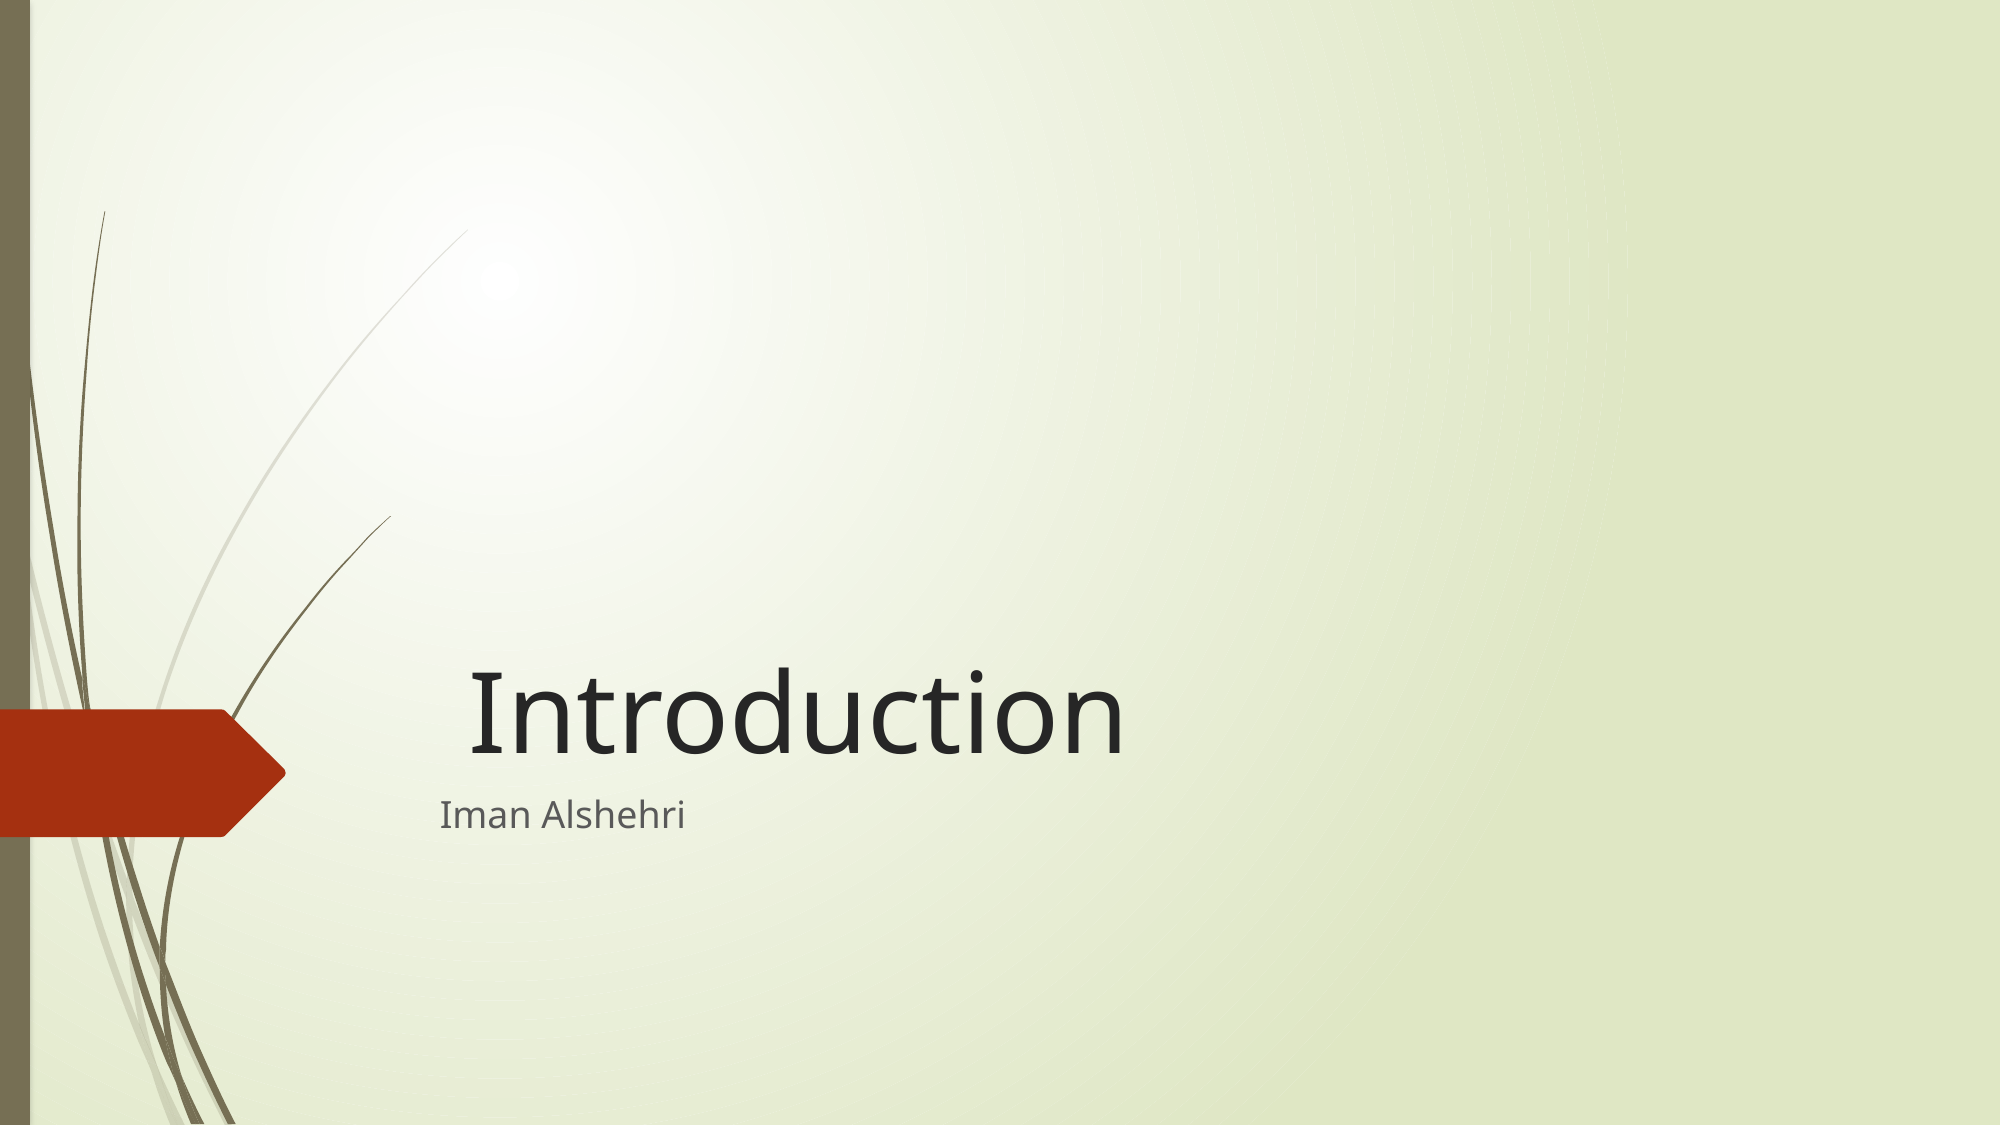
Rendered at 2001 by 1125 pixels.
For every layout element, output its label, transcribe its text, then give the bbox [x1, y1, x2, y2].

subtitle Iman Alshehri [424, 783, 1888, 969]
title Introduction [424, 412, 1888, 783]
